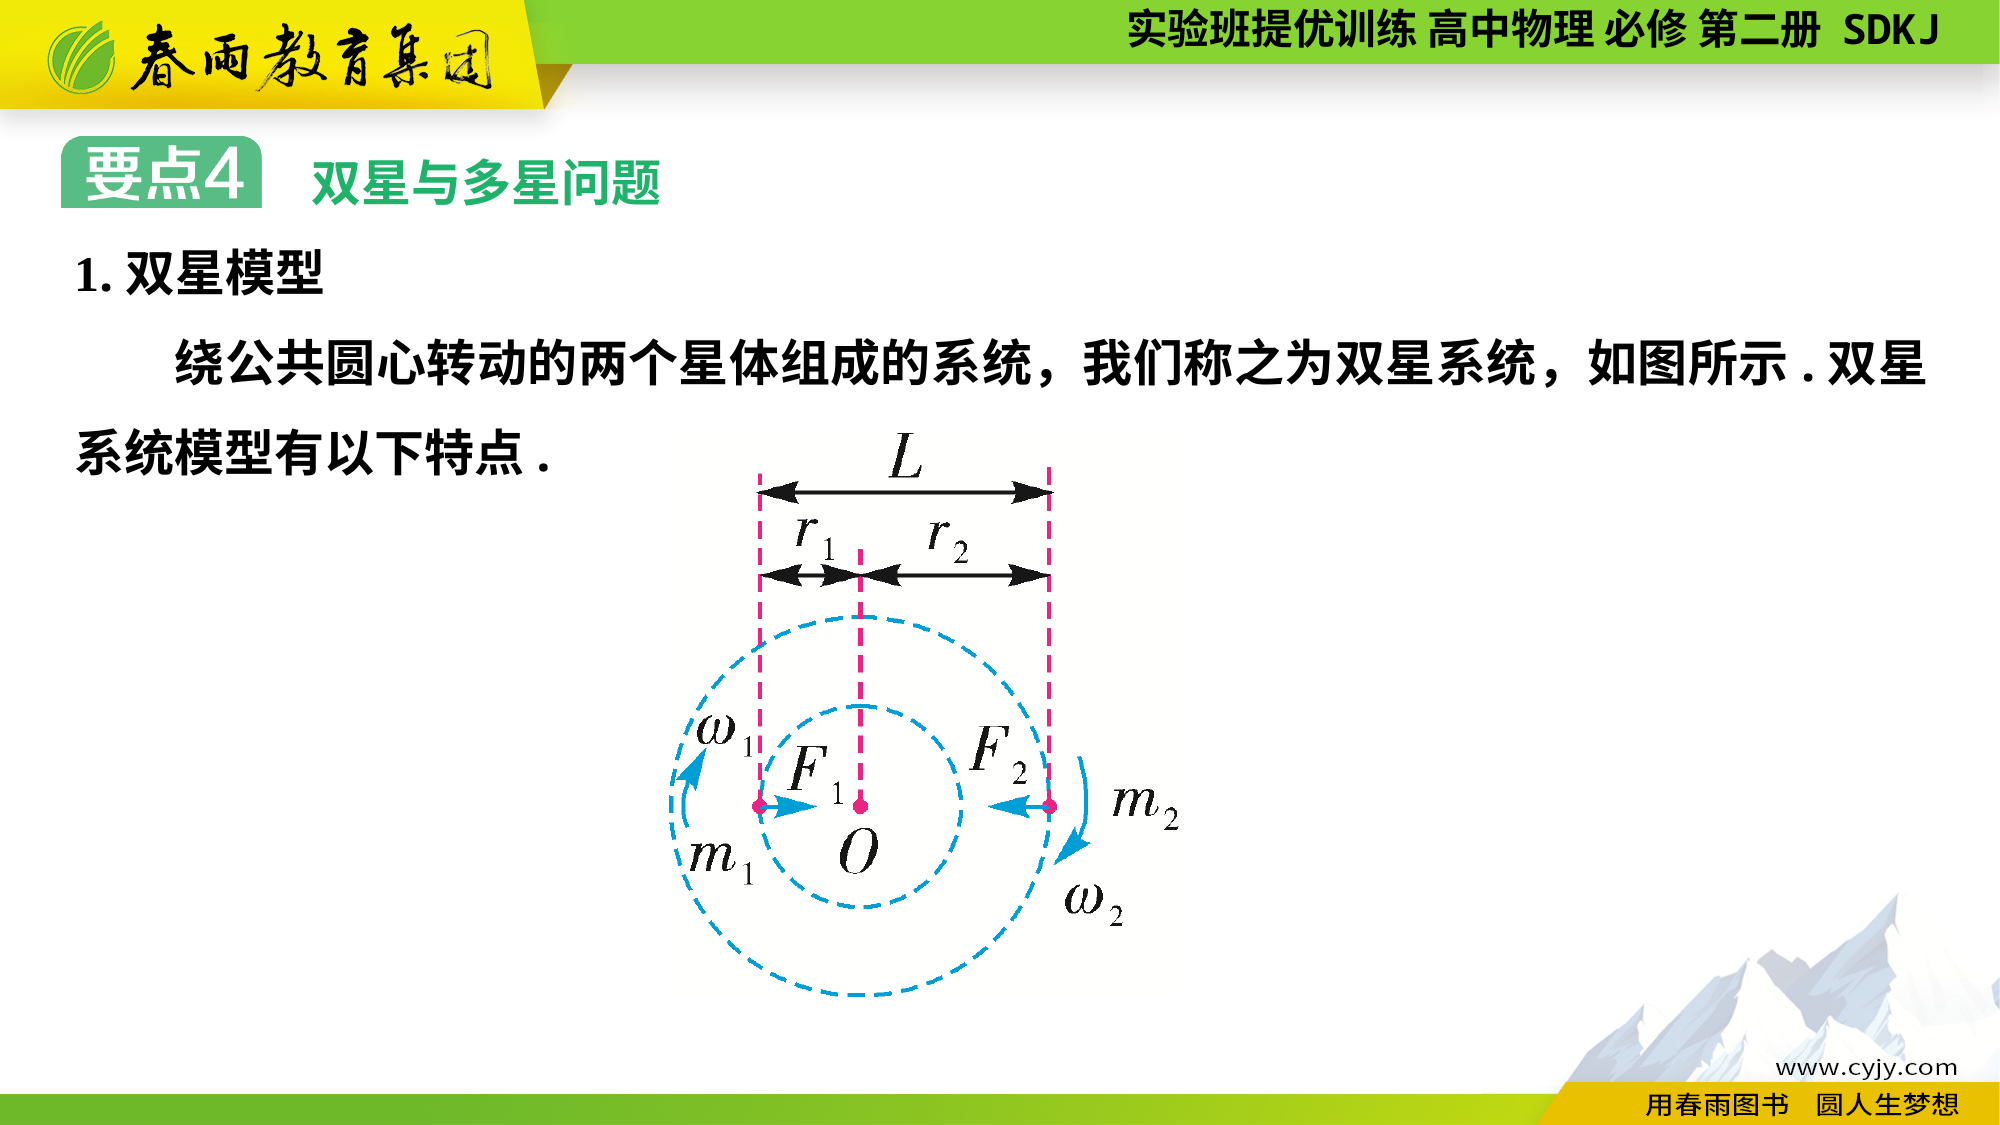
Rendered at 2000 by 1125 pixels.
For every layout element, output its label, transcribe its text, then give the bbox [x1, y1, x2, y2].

picture [0, 0, 2000, 1125]
list 双星与多星问题 1.双星模型 绕公共圆心转动的两个星体组成的系统，我们称之为双星系统，如图所示.双星系统模型有以下特点. [59, 113, 1944, 481]
